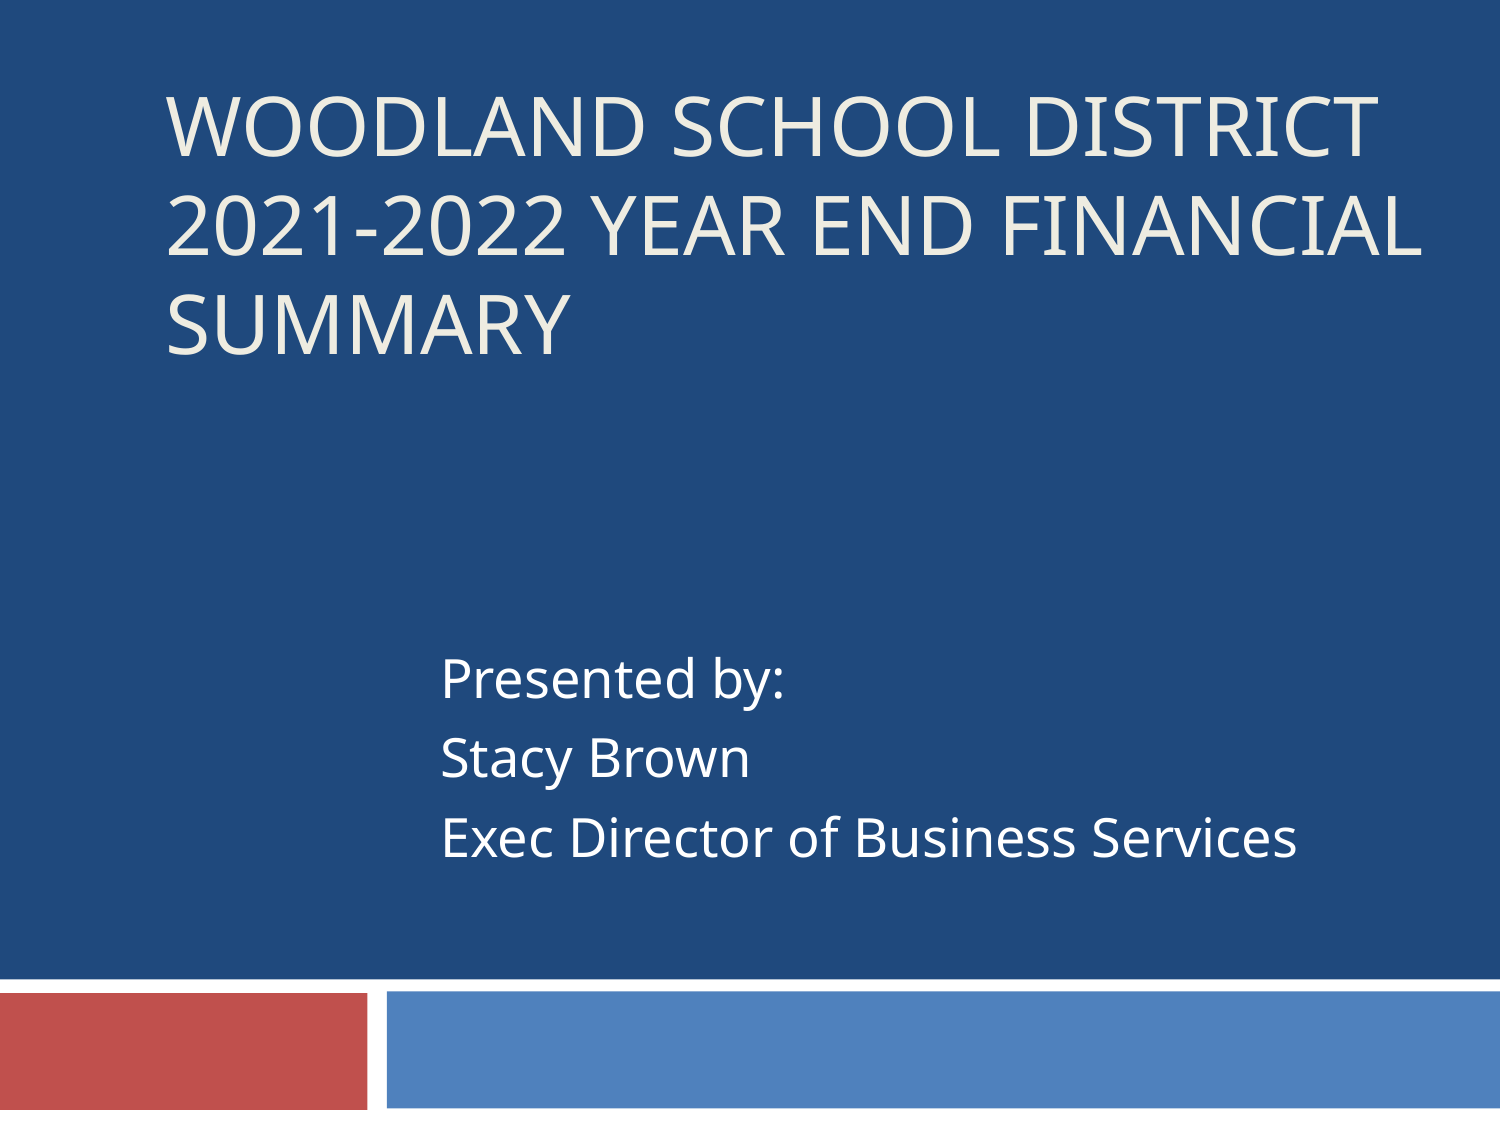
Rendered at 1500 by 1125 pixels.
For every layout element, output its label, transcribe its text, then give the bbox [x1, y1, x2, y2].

title WOODLAND SCHOOL DISTRICT 2021-2022 YEAR END FINANCIAL SUMMARY [150, 137, 1500, 379]
subtitle Presented by: Stacy Brown Exec Director of Business Services [425, 612, 1475, 900]
